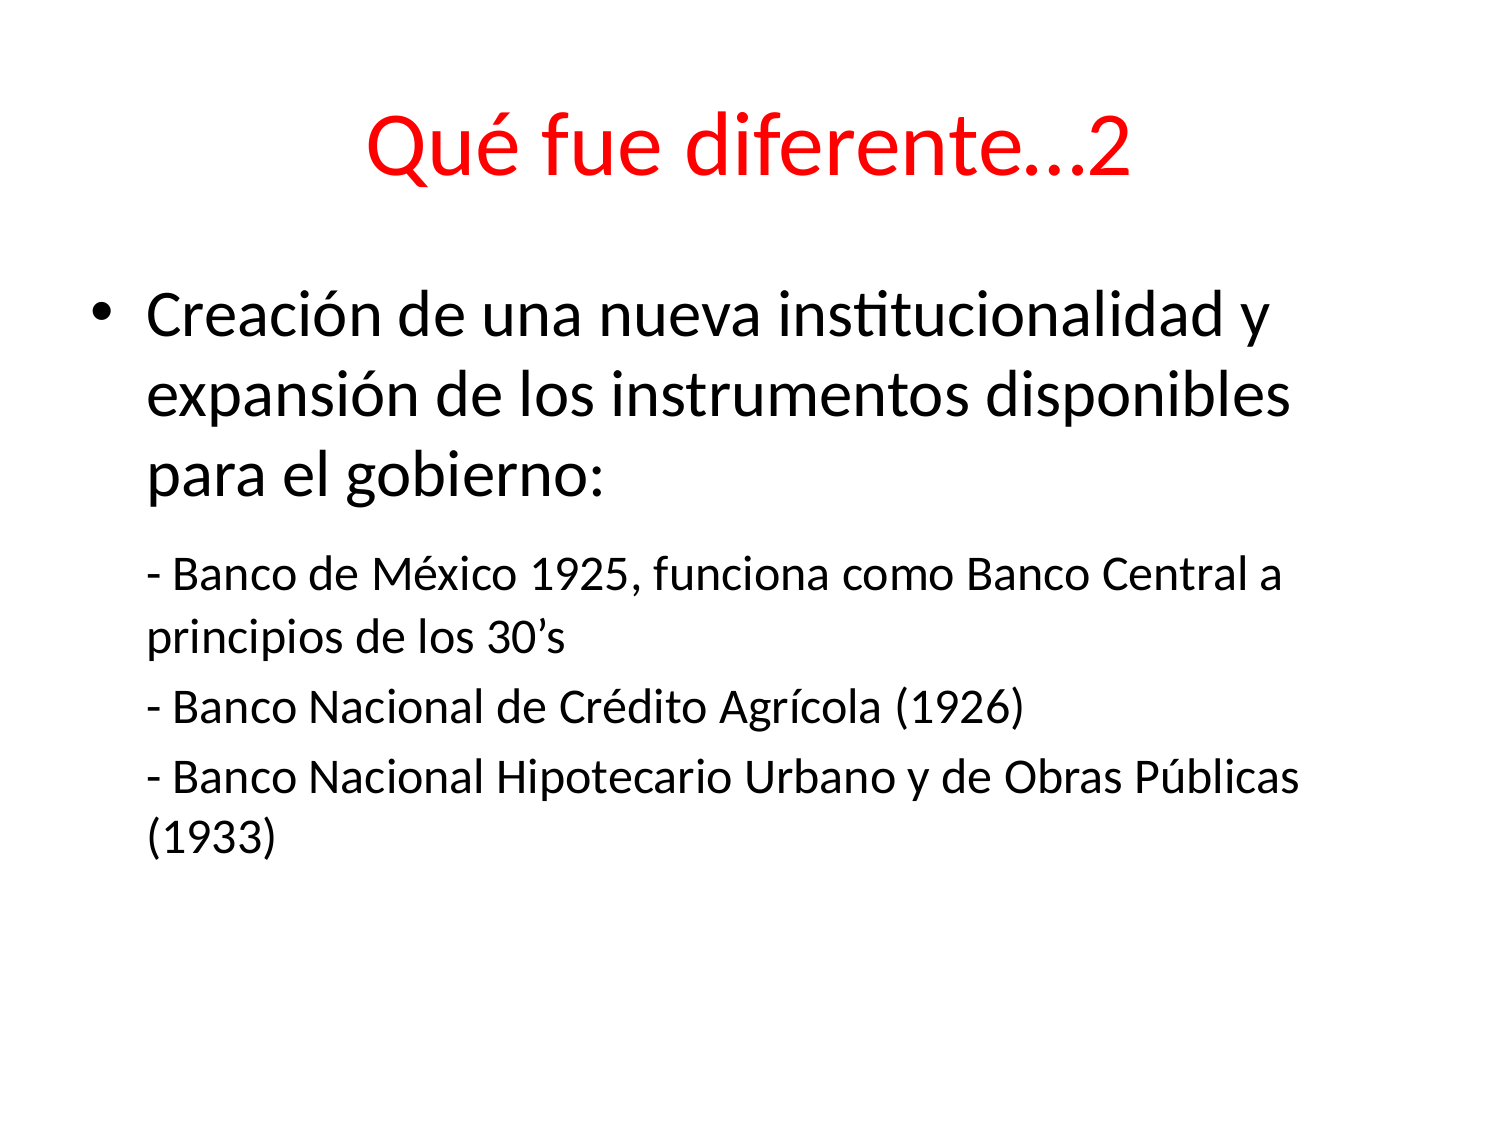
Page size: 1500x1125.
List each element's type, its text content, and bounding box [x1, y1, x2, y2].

list Creación de una nueva institucionalidad y expansión de los instrumentos disponibles para el gobierno: - Banco de México 1925, funciona como Banco Central a principios de los 30’s - Banco Nacional de Crédito Agrícola (1926) - Banco Nacional Hipotecario Urbano y de Obras Públicas (1933) [75, 262, 1425, 1005]
title Qué fue diferente…2 [75, 45, 1425, 233]
